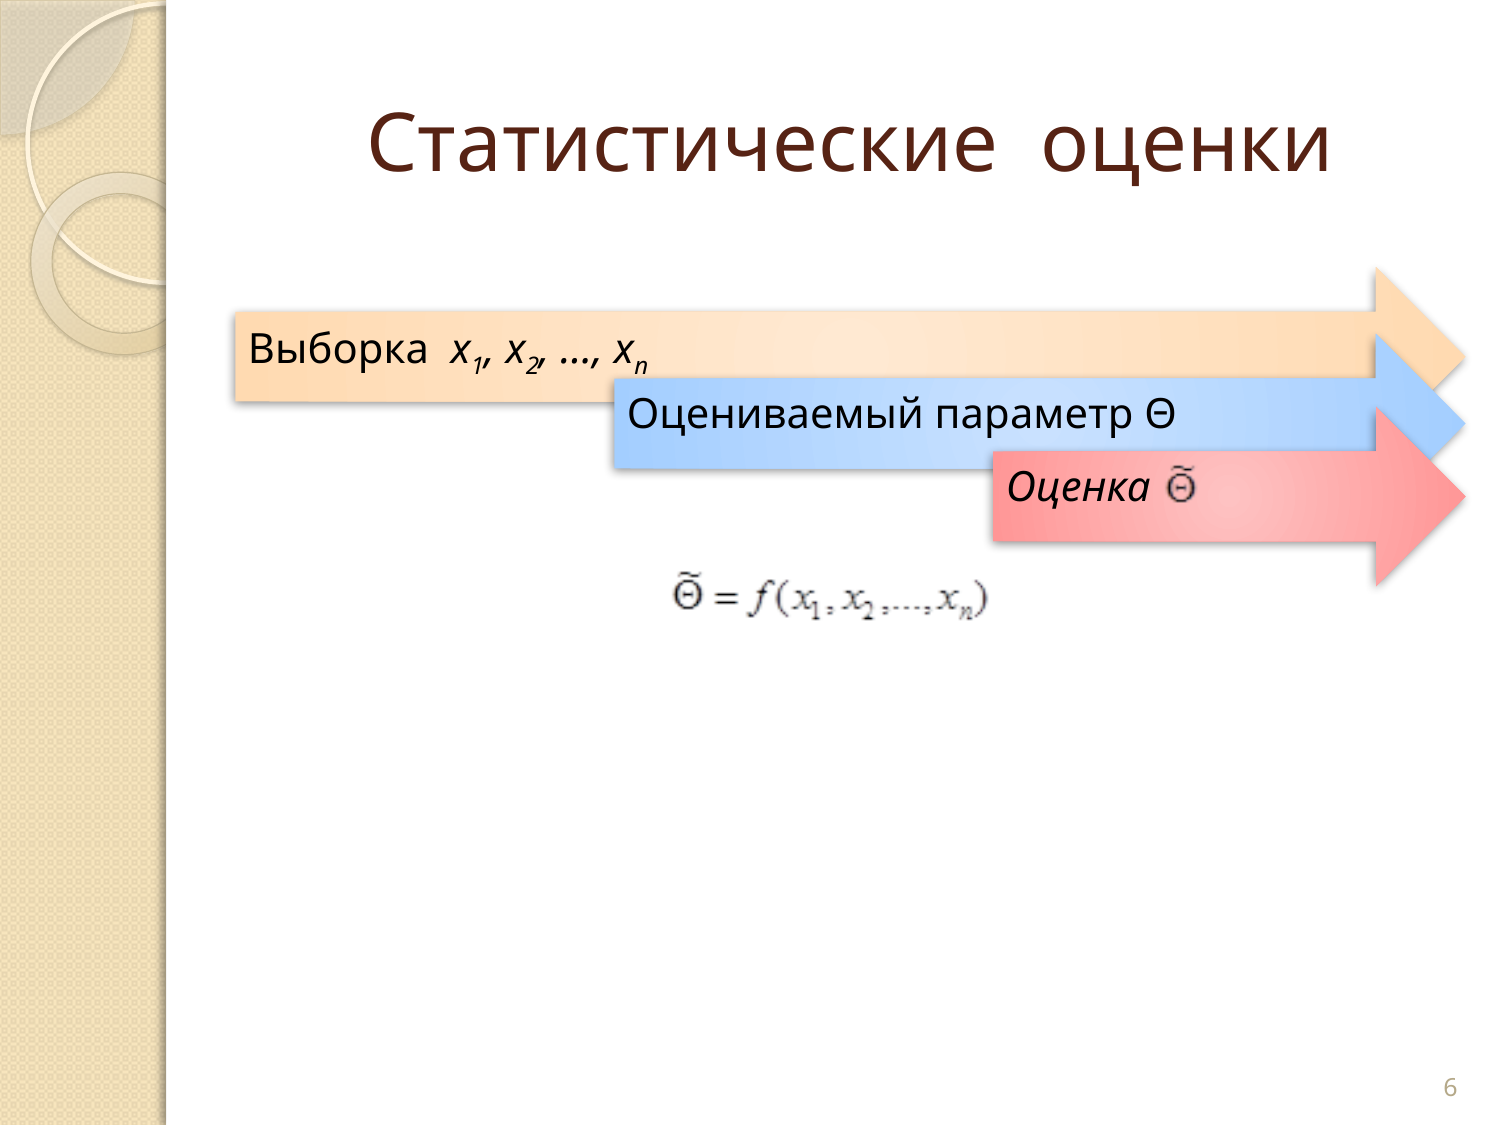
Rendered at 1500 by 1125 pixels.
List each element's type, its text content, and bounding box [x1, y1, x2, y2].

picture [667, 562, 1002, 634]
title Статистические оценки [235, 45, 1466, 233]
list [235, 237, 1466, 610]
picture [1161, 455, 1211, 516]
slide_number 6 [1413, 1034, 1488, 1113]
